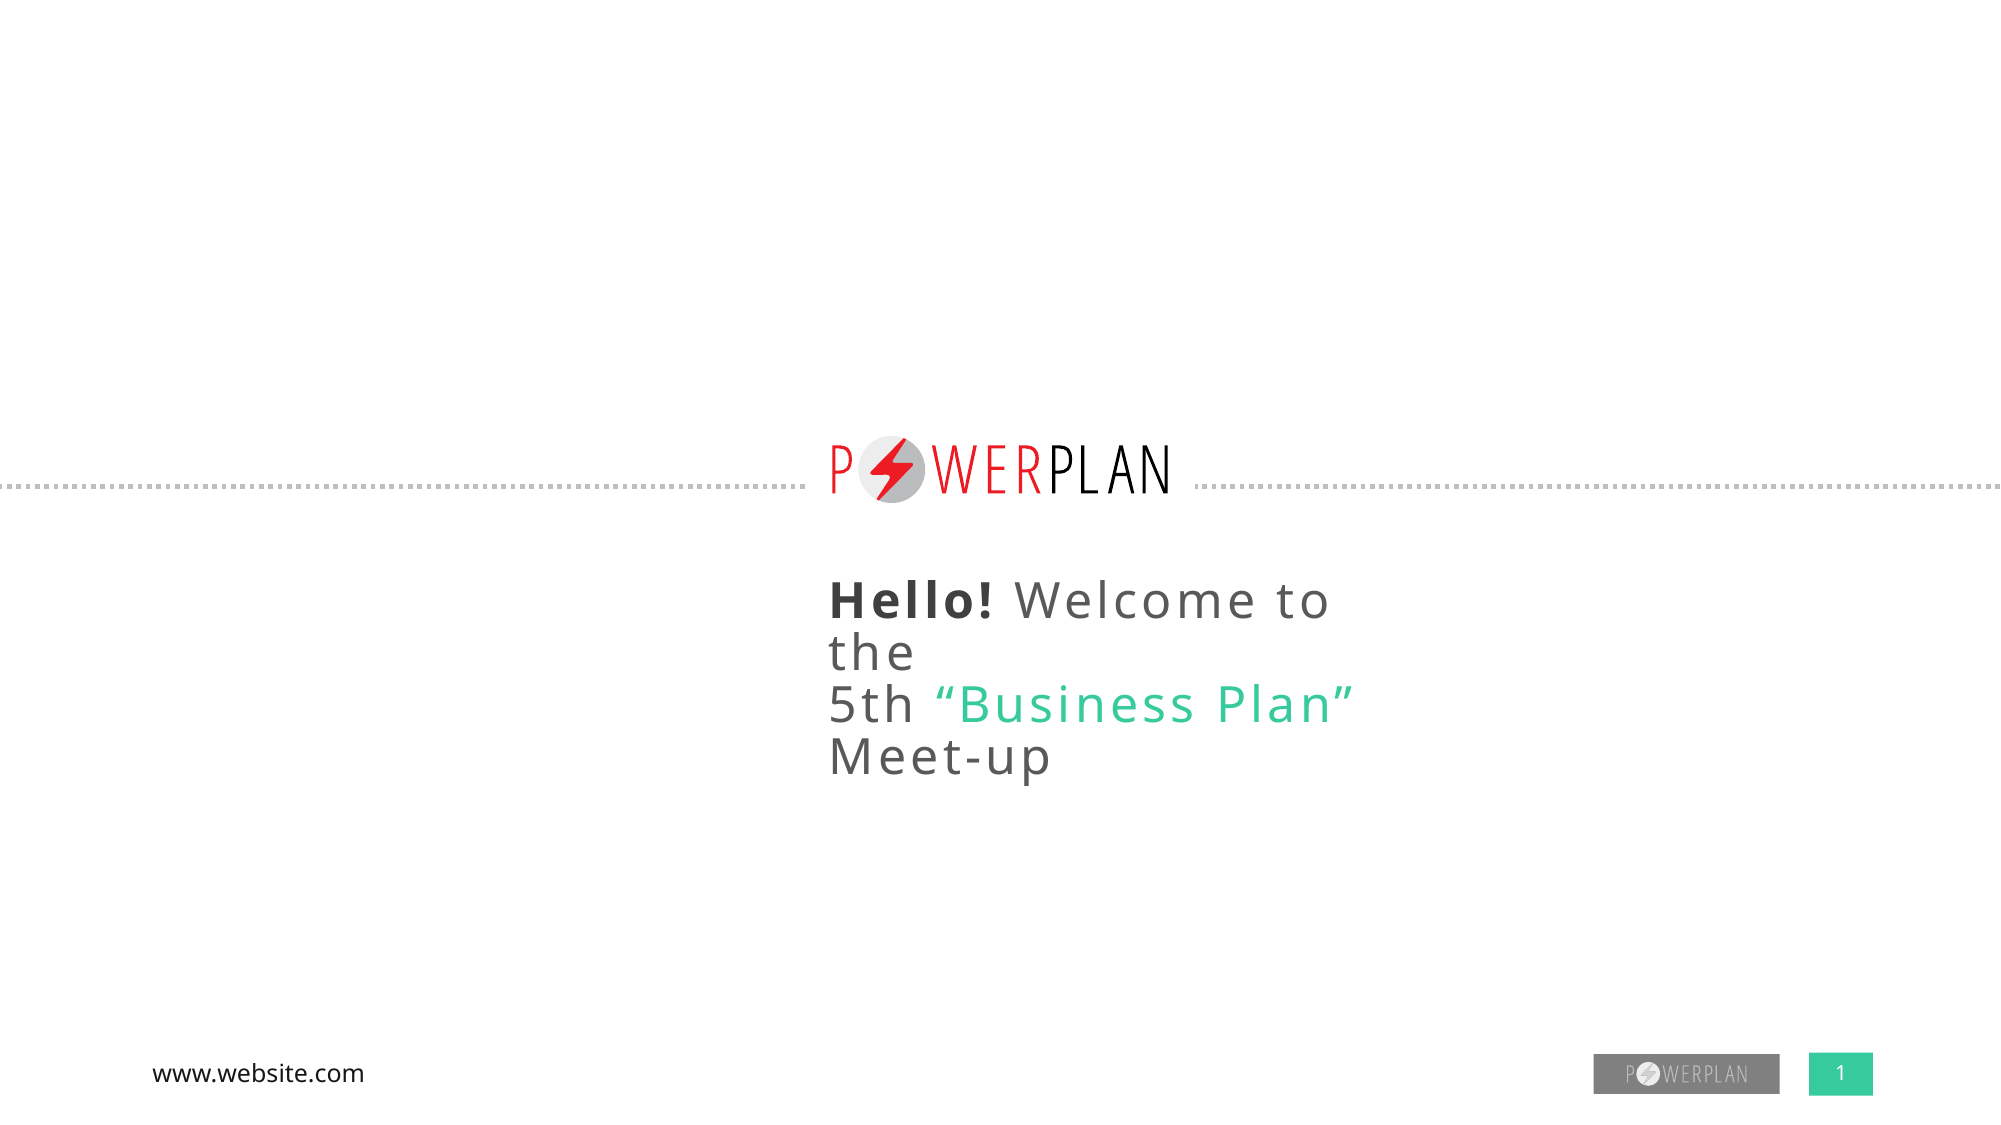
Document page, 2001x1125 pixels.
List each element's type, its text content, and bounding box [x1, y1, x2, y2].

text_box Hello! Welcome to the 5th “Business Plan” Meet-up [814, 569, 1418, 793]
slide_number 1 [1809, 1052, 1873, 1096]
picture [832, 435, 1168, 504]
slide_number www.website.com [137, 1042, 391, 1103]
